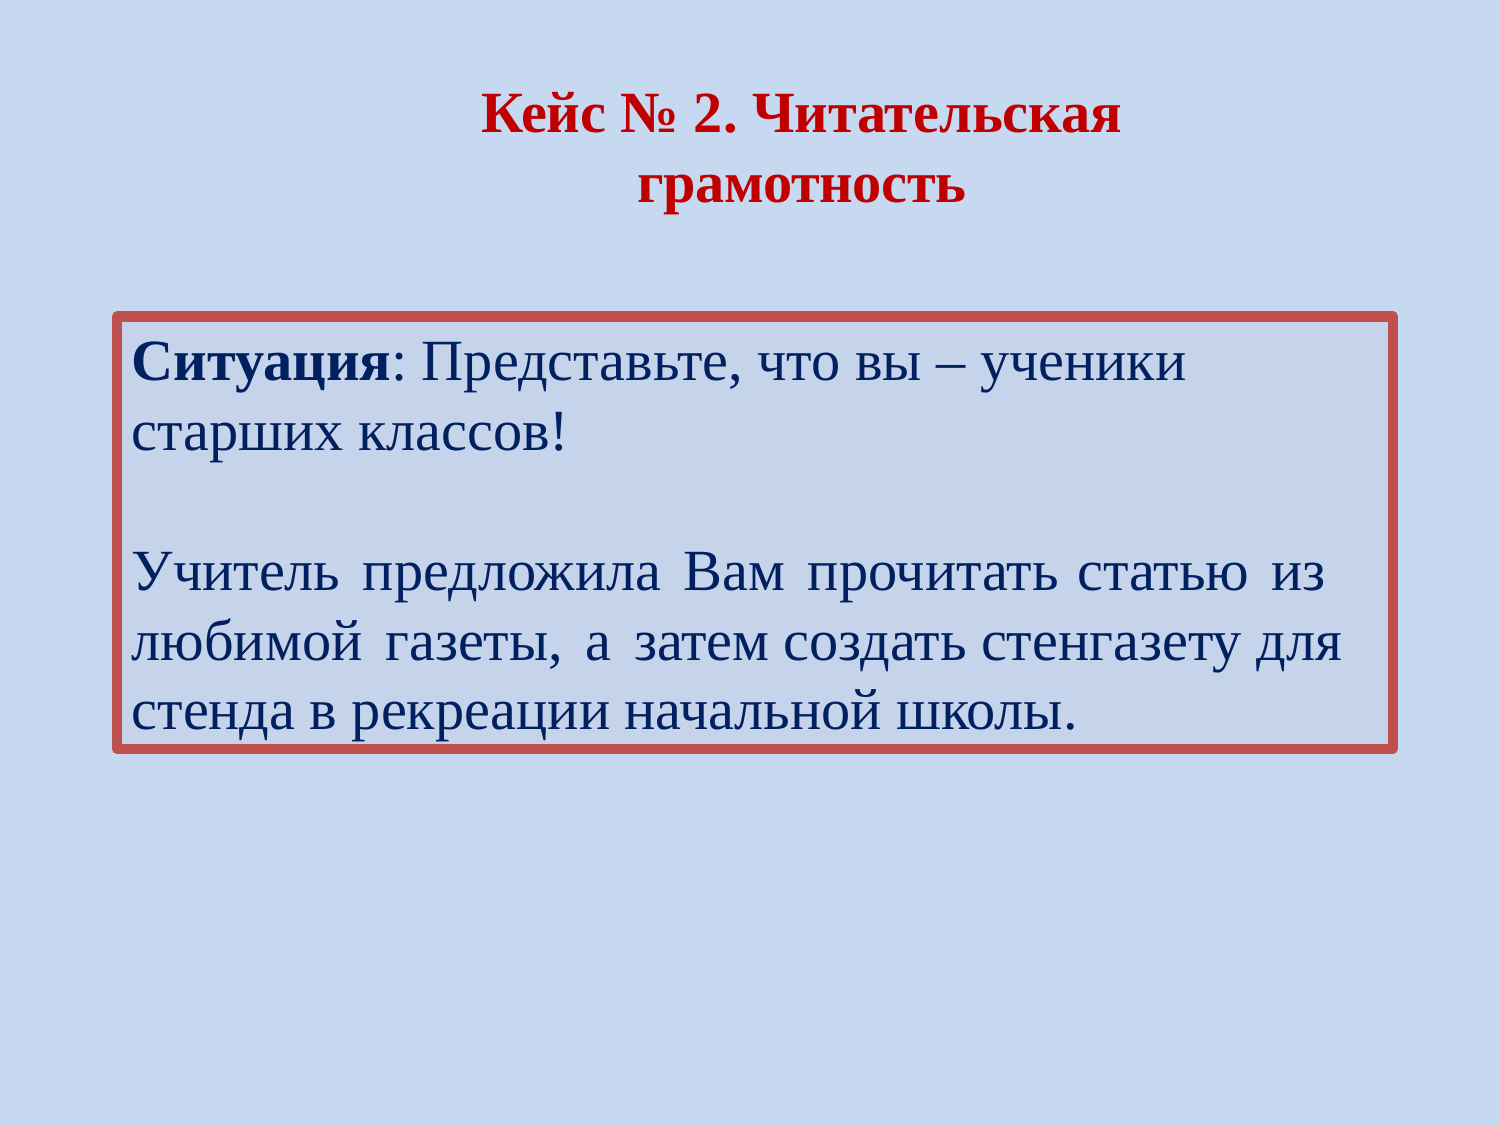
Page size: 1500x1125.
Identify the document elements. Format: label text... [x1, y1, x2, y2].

text_box Ситуация: Представьте, что вы – ученики старших классов! Учитель предложила Вам прочитать статью из любимой газеты, а затем создать стенгазету для стенда в рекреации начальной школы. [117, 316, 1393, 749]
text_box Кейс № 2. Читательская грамотность [214, 66, 1361, 221]
